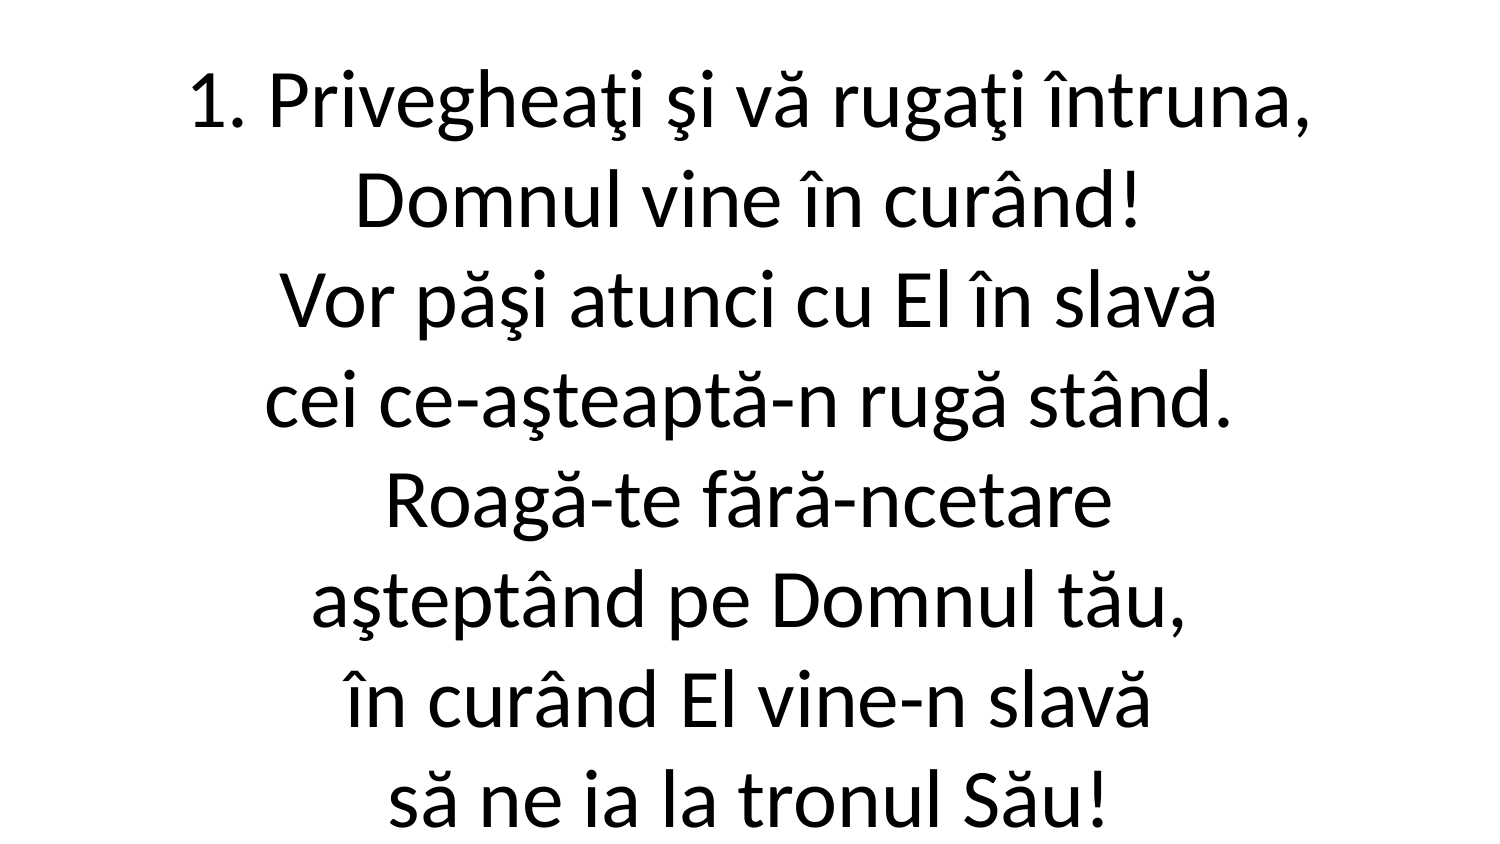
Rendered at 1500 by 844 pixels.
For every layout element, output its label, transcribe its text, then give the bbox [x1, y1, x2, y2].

text_box 1. Privegheaţi şi vă rugaţi întruna, Domnul vine în curând! Vor păşi atunci cu El în slavă cei ce-aşteaptă-n rugă stând. Roagă-te fără-ncetare aşteptând pe Domnul tău, în curând El vine-n slavă să ne ia la tronul Său! [170, 0, 1330, 844]
